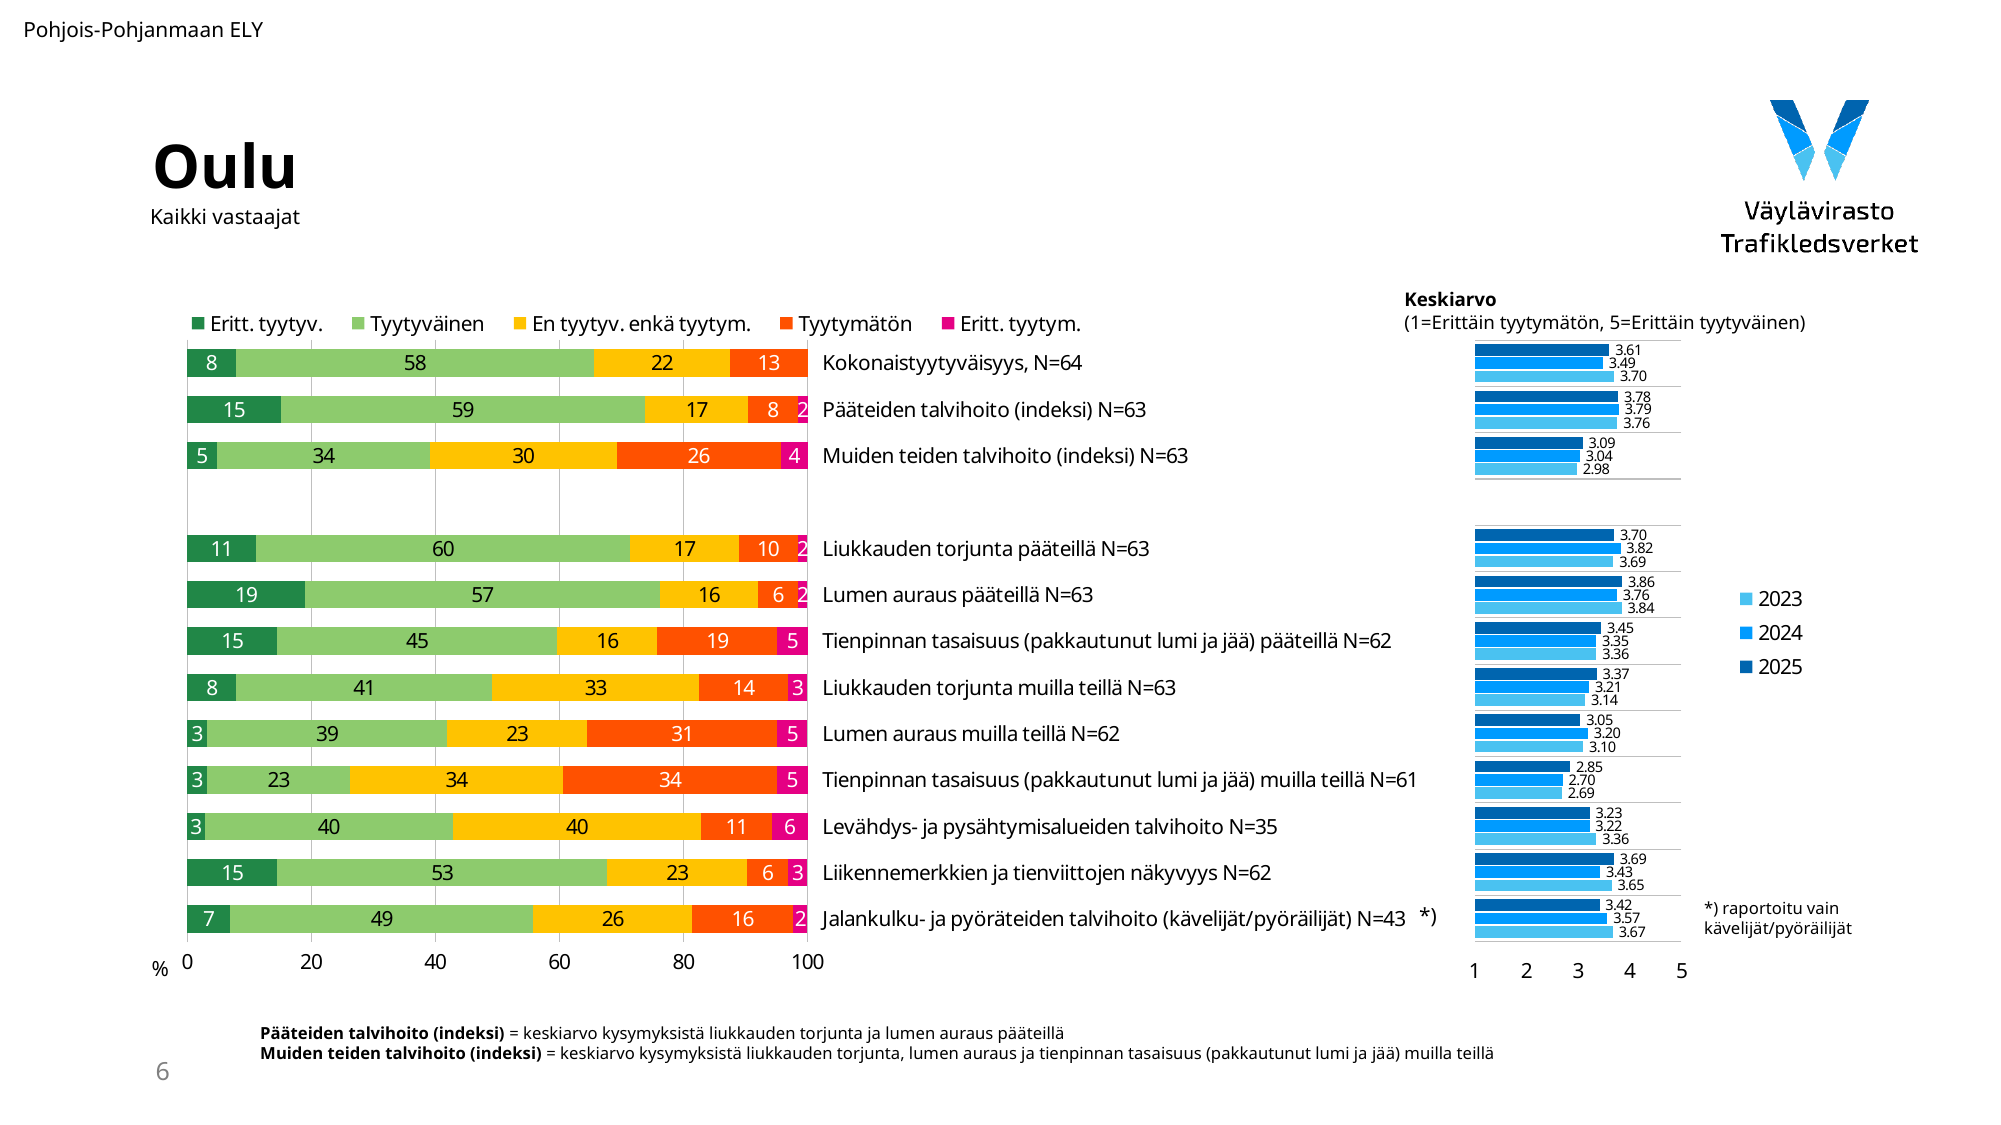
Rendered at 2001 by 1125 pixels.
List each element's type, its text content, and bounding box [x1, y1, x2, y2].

text_box Pohjois-Pohjanmaan ELY [8, 9, 278, 50]
text_box Keskiarvo (1=Erittäin tyytymätön, 5=Erittäin tyytyväinen) [1389, 280, 1826, 341]
picture [1682, 62, 1958, 292]
text_box % [136, 948, 184, 989]
text_box Kaikki vastaajat [135, 196, 315, 237]
chart [168, 281, 1822, 985]
text_box *) raportoitu vain kävelijät/pyöräilijät [1822, 890, 1868, 945]
text_box Pääteiden talvihoito (indeksi) = keskiarvo kysymyksistä liukkauden torjunta ja lumen auraus pääteillä Muiden teiden talvihoito (indeksi) = keskiarvo kysymyksistä liukkauden torjunta, lumen auraus ja tienpinnan tasaisuus (pakkautunut lumi ja jää) muilla teillä [245, 1015, 1520, 1094]
title Oulu [137, 59, 1555, 278]
footer [0, 1042, 675, 1103]
